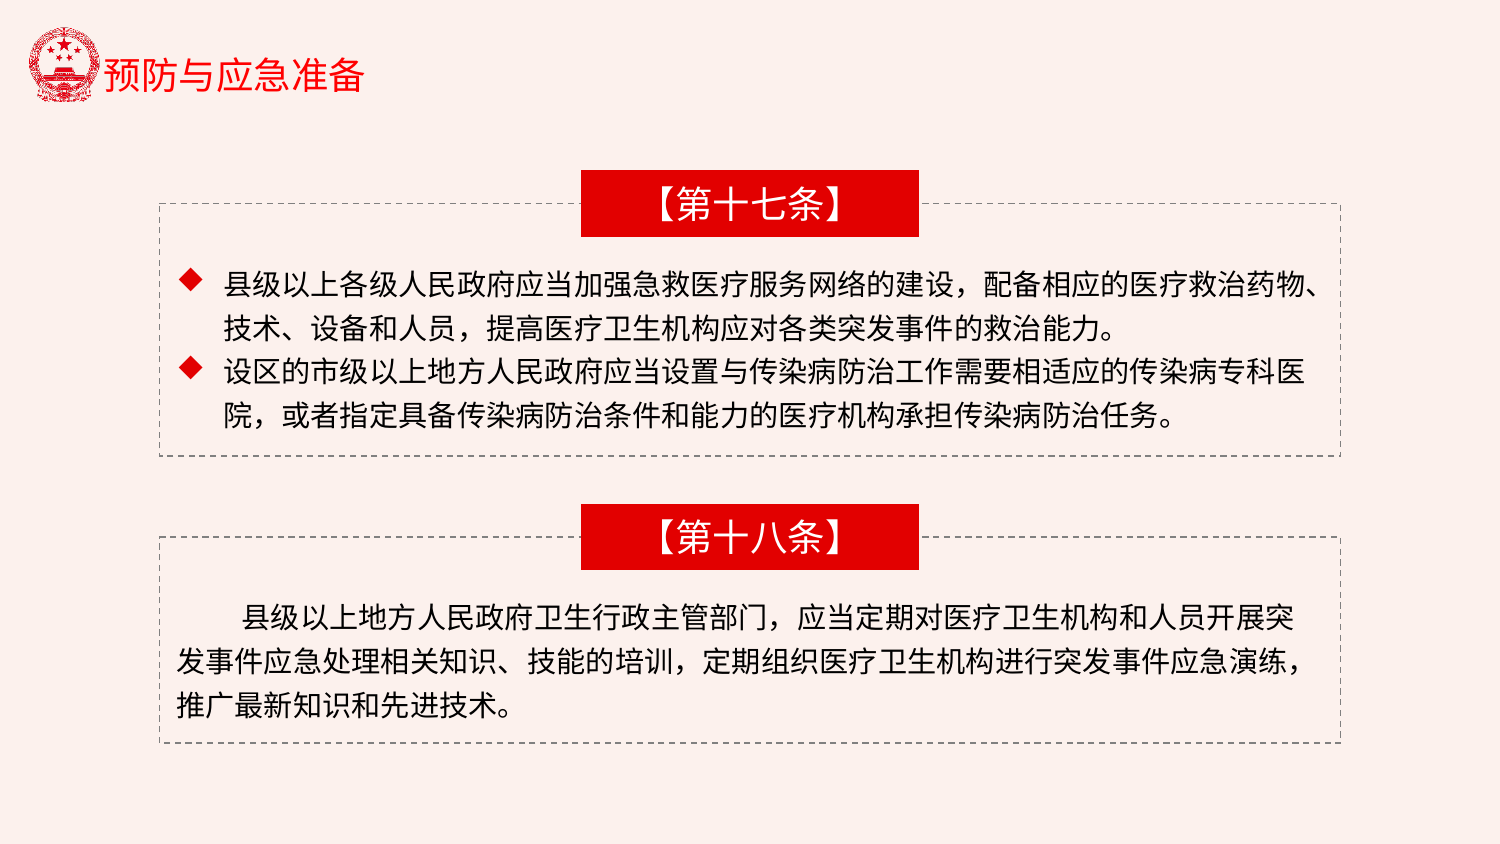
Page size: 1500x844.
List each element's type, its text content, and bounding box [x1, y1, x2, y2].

text_box [158, 536, 1342, 744]
text_box 【第十八条】 [581, 503, 919, 570]
text_box 县级以上各级人民政府应当加强急救医疗服务网络的建设，配备相应的医疗救治药物、技术、设备和人员，提高医疗卫生机构应对各类突发事件的救治能力。 设区的市级以上地方人民政府应当设置与传染病防治工作需要相适应的传染病专科医院，或者指定具备传染病防治条件和能力的医疗机构承担传染病防治任务。 [164, 251, 1335, 438]
text_box [158, 202, 1342, 457]
picture [25, 24, 105, 108]
text_box 【第十七条】 [581, 170, 919, 237]
text_box 县级以上地方人民政府卫生行政主管部门，应当定期对医疗卫生机构和人员开展突发事件应急处理相关知识、技能的培训，定期组织医疗卫生机构进行突发事件应急演练，推广最新知识和先进技术。 [164, 585, 1335, 728]
